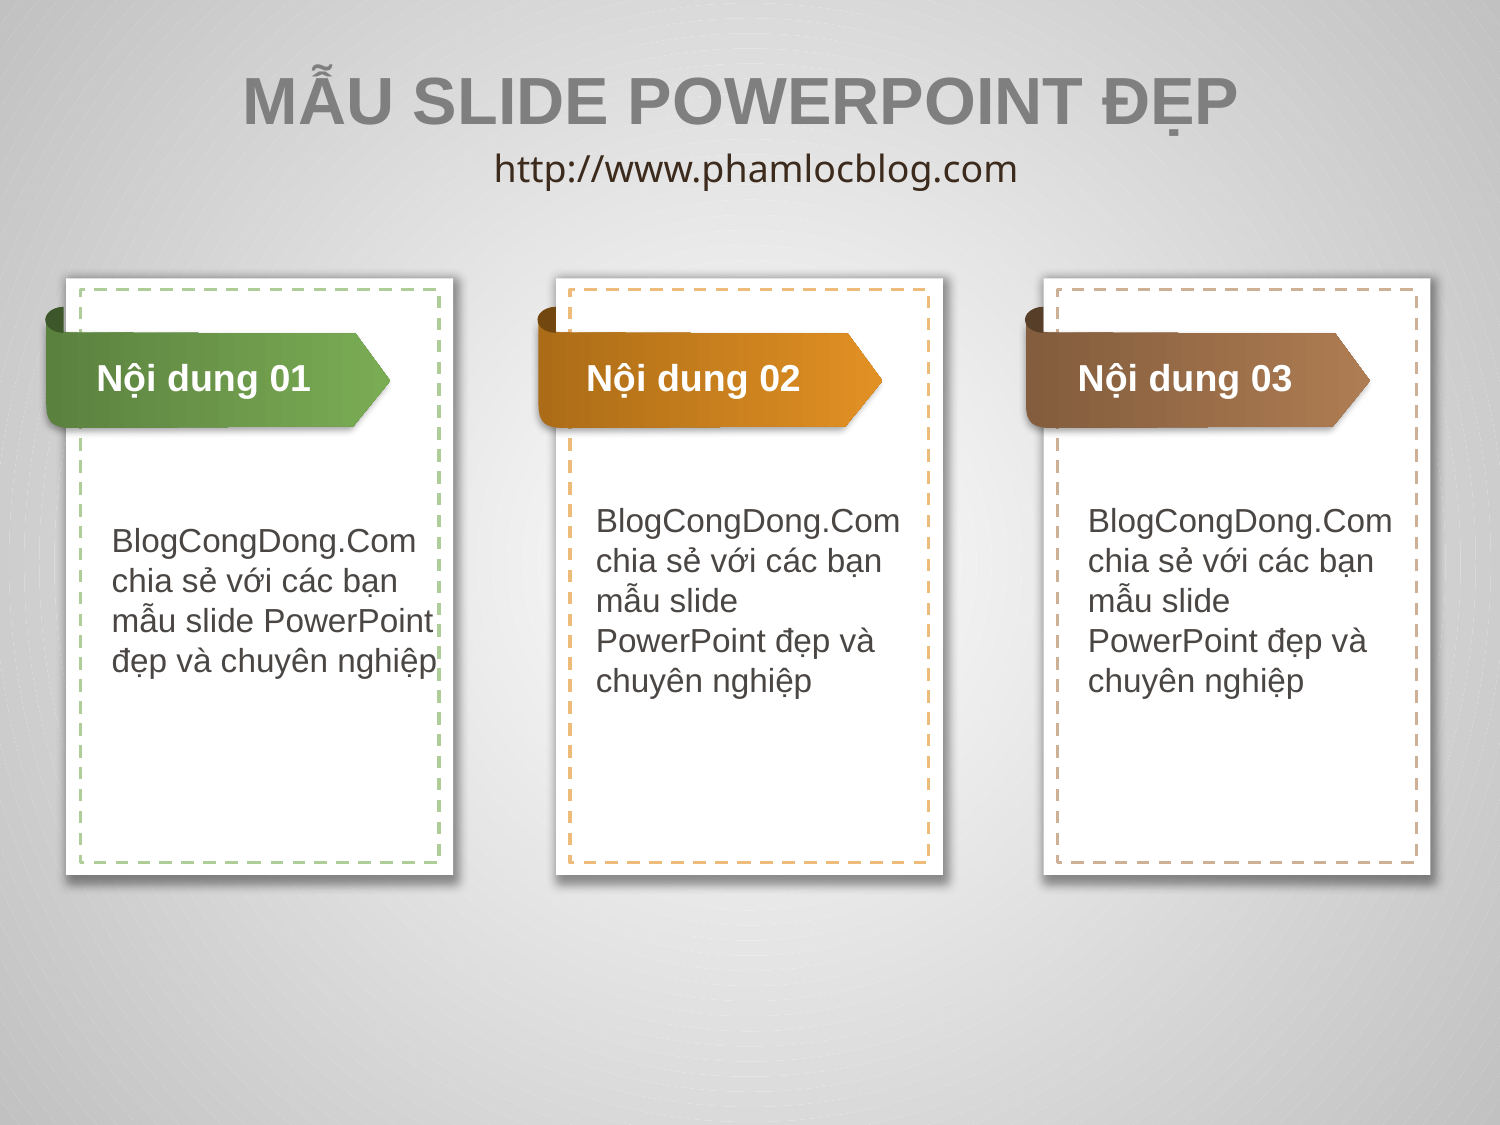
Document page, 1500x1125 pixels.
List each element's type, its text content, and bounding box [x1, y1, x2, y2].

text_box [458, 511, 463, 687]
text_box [1024, 306, 1370, 429]
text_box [1043, 278, 1431, 876]
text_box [65, 278, 454, 876]
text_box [555, 278, 944, 876]
text_box MẪU SLIDE POWERPOINT ĐẸP [227, 50, 1256, 146]
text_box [44, 306, 391, 429]
text_box http://www.phamlocblog.com [439, 137, 1074, 198]
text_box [537, 306, 883, 429]
